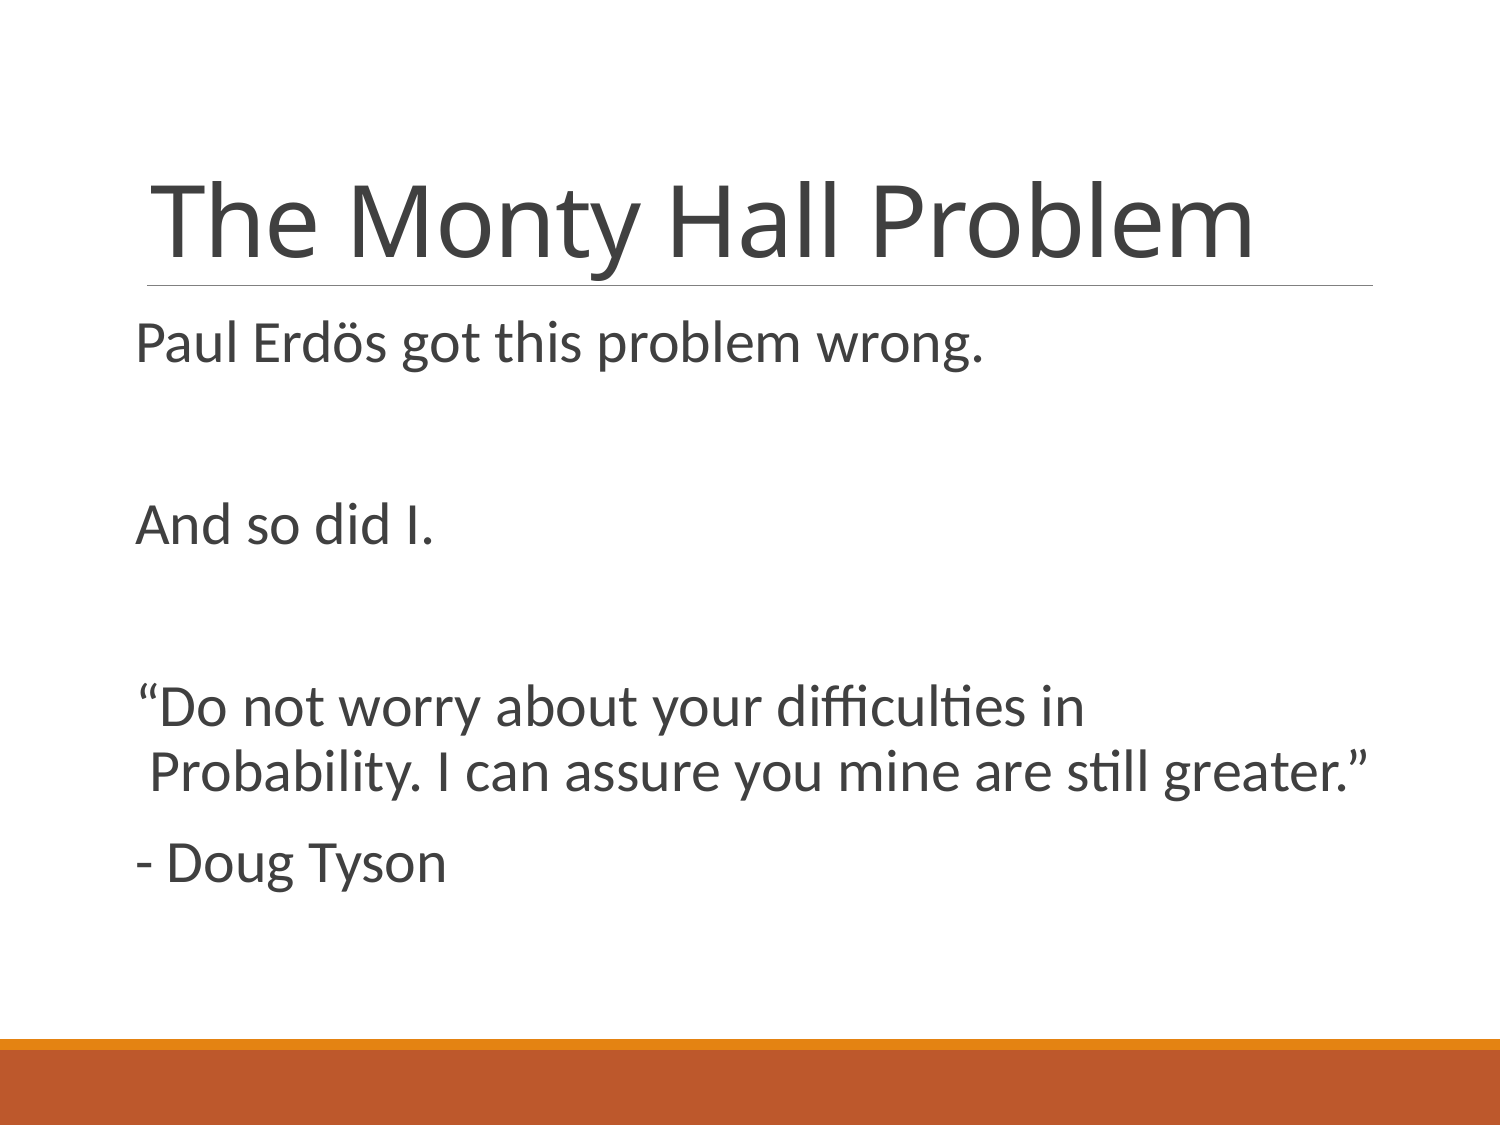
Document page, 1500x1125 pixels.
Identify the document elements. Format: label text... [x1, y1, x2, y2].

list Paul Erdös got this problem wrong. And so did I. “Do not worry about your difficulties in Probability. I can assure you mine are still greater.” - Doug Tyson [135, 302, 1373, 963]
title The Monty Hall Problem [135, 47, 1373, 285]
